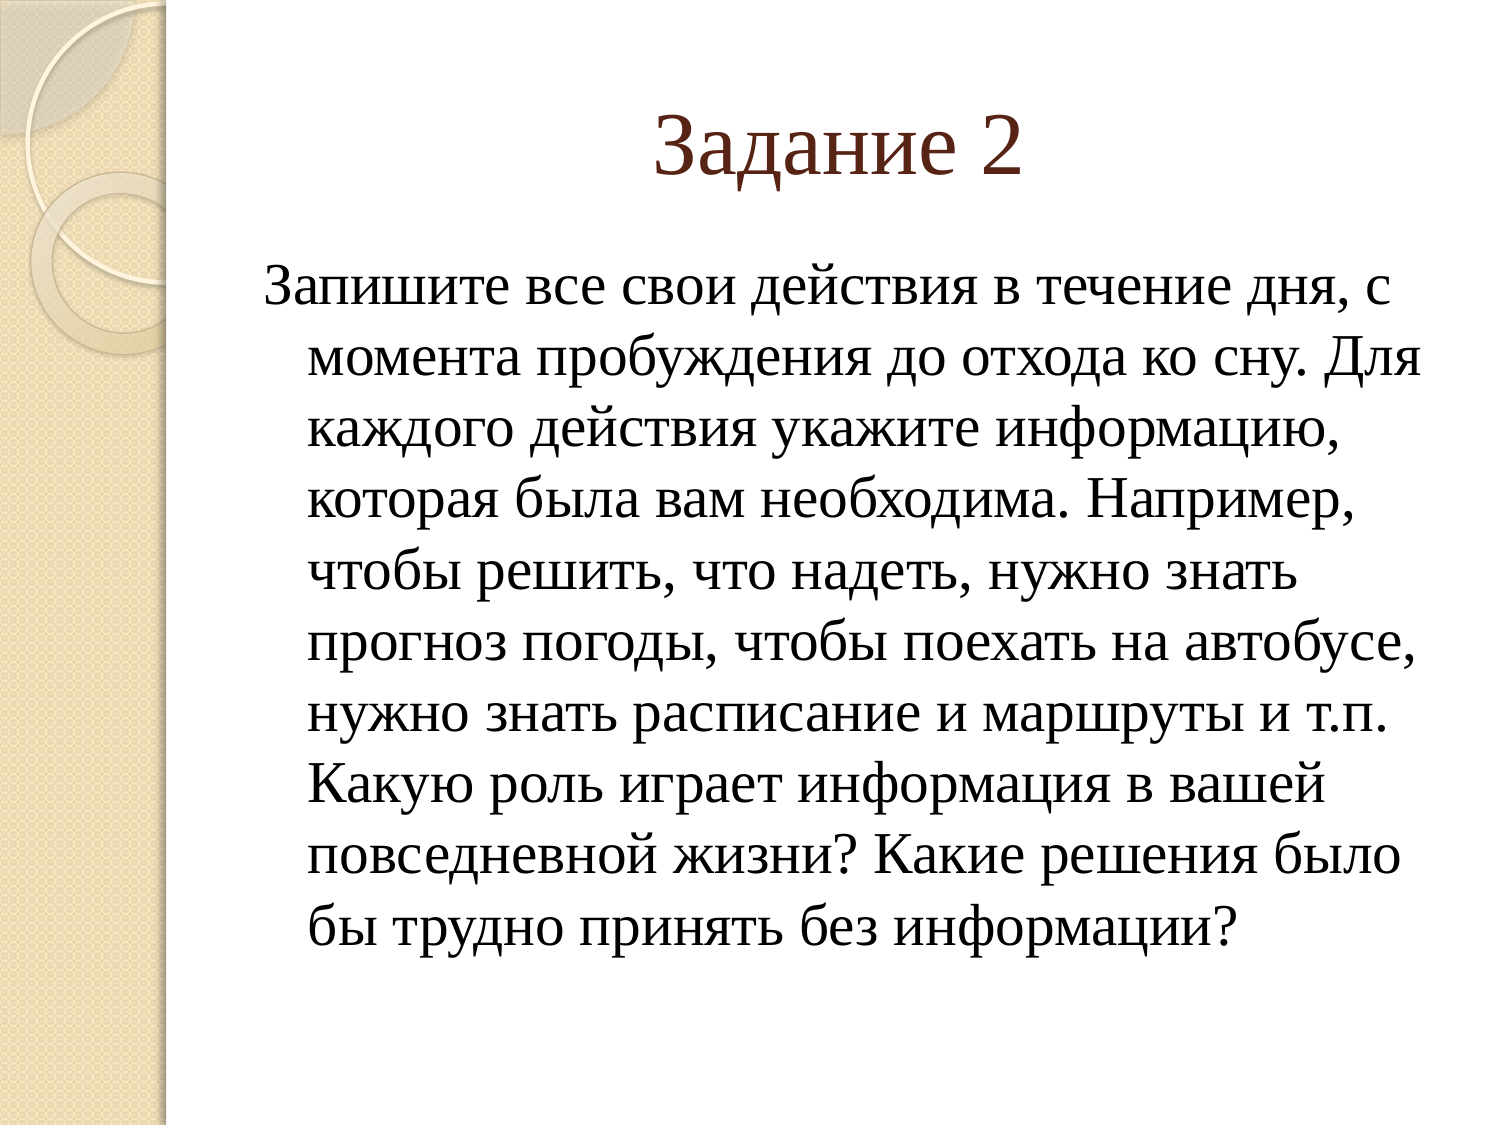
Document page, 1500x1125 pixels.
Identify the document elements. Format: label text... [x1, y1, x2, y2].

list Запишите все свои действия в течение дня, с момента пробуждения до отхода ко сну. Для каждого действия укажите информацию, которая была вам необходима. Например, чтобы решить, что надеть, нужно знать прогноз погоды, чтобы поехать на автобусе, нужно знать расписание и маршруты и т.п. Какую роль играет информация в вашей повседневной жизни? Какие решения было бы трудно принять без информации? [235, 237, 1466, 1025]
title Задание 2 [235, 45, 1466, 233]
